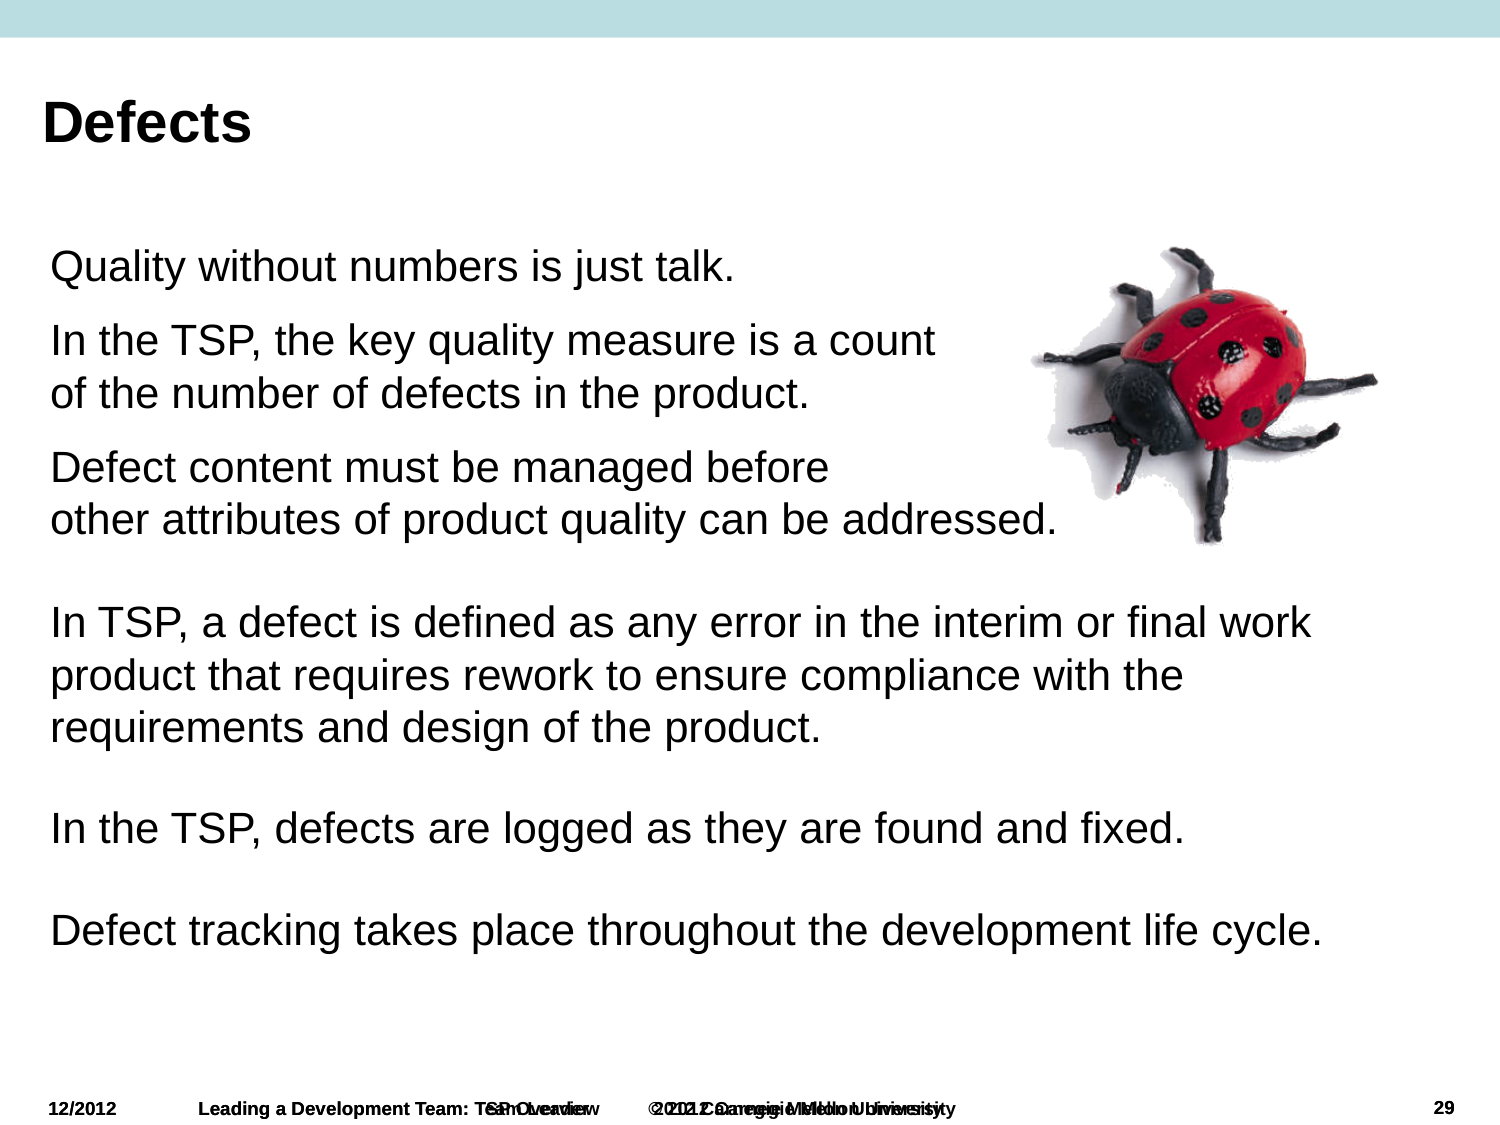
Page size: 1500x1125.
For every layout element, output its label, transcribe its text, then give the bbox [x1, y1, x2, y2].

title Defects [42, 97, 1438, 154]
picture [1024, 225, 1391, 563]
text_box [149, 825, 643, 1125]
list Quality without numbers is just talk. In the TSP, the key quality measure is a count of the number of defects in the product. Defect content must be managed before other attributes of product quality can be addressed. In TSP, a defect is defined as any error in the interim or final work product that requires rework to ensure compliance with the requirements and design of the product. In the TSP, defects are logged as they are found and fixed. Defect tracking takes place throughout the development life cycle. [50, 237, 1437, 1000]
